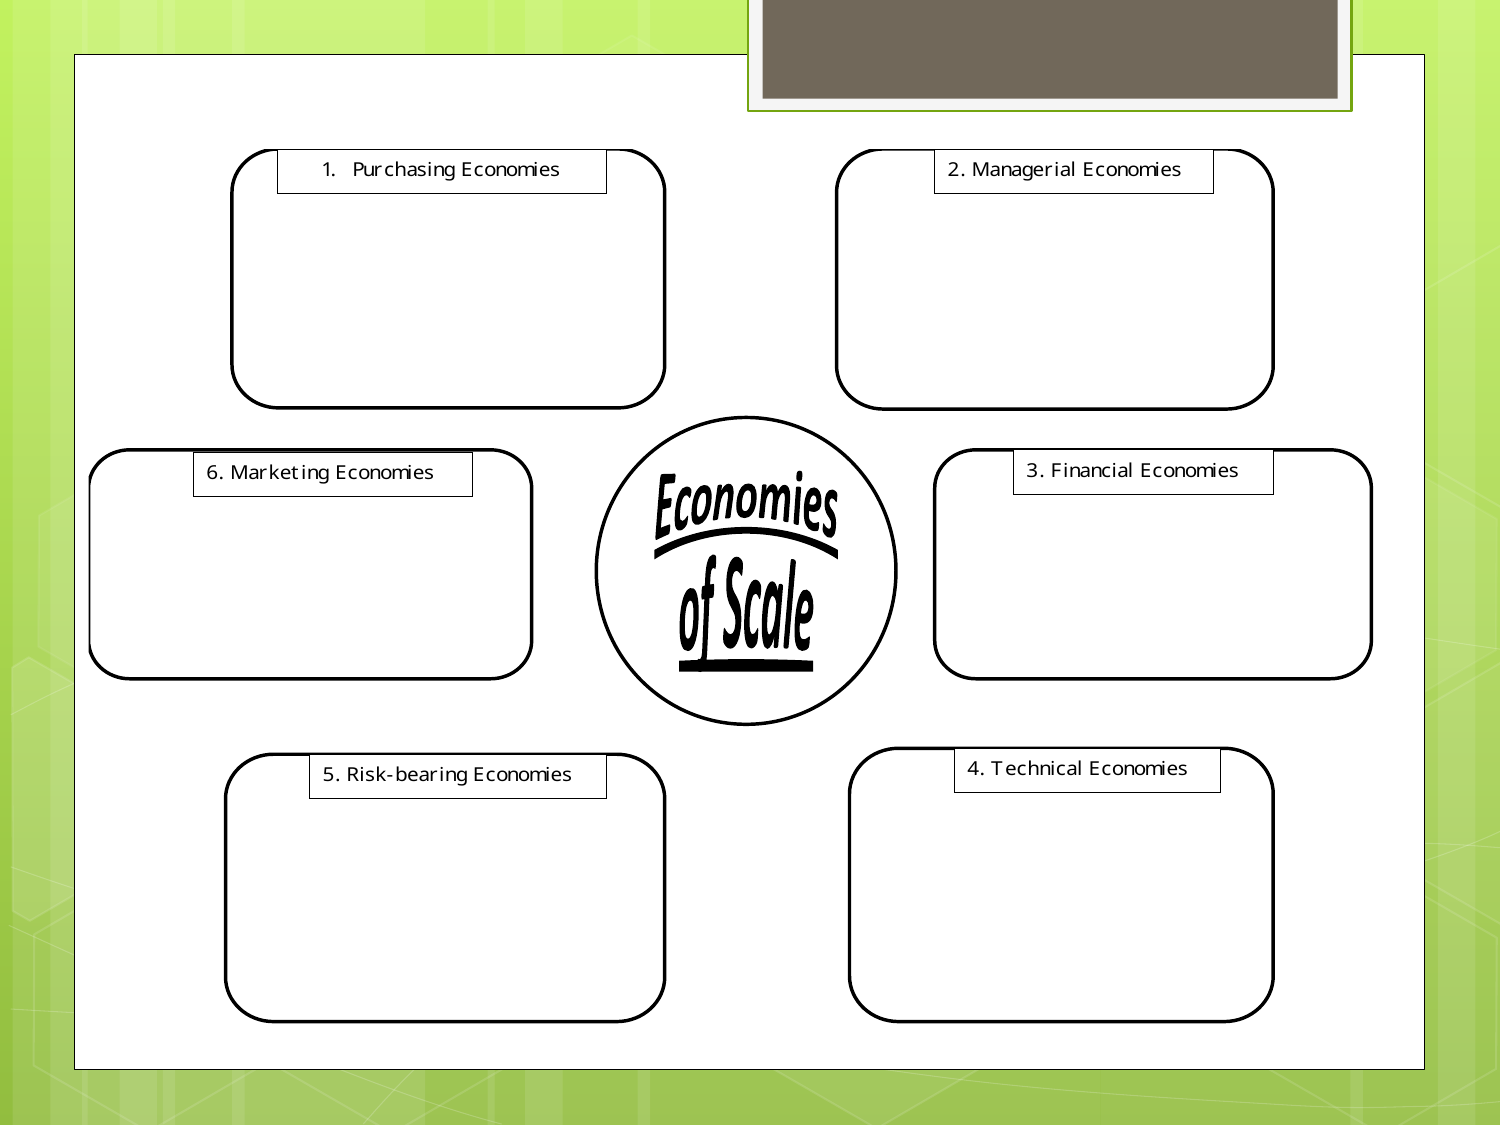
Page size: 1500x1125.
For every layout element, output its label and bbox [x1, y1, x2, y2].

list [88, 148, 1377, 1024]
